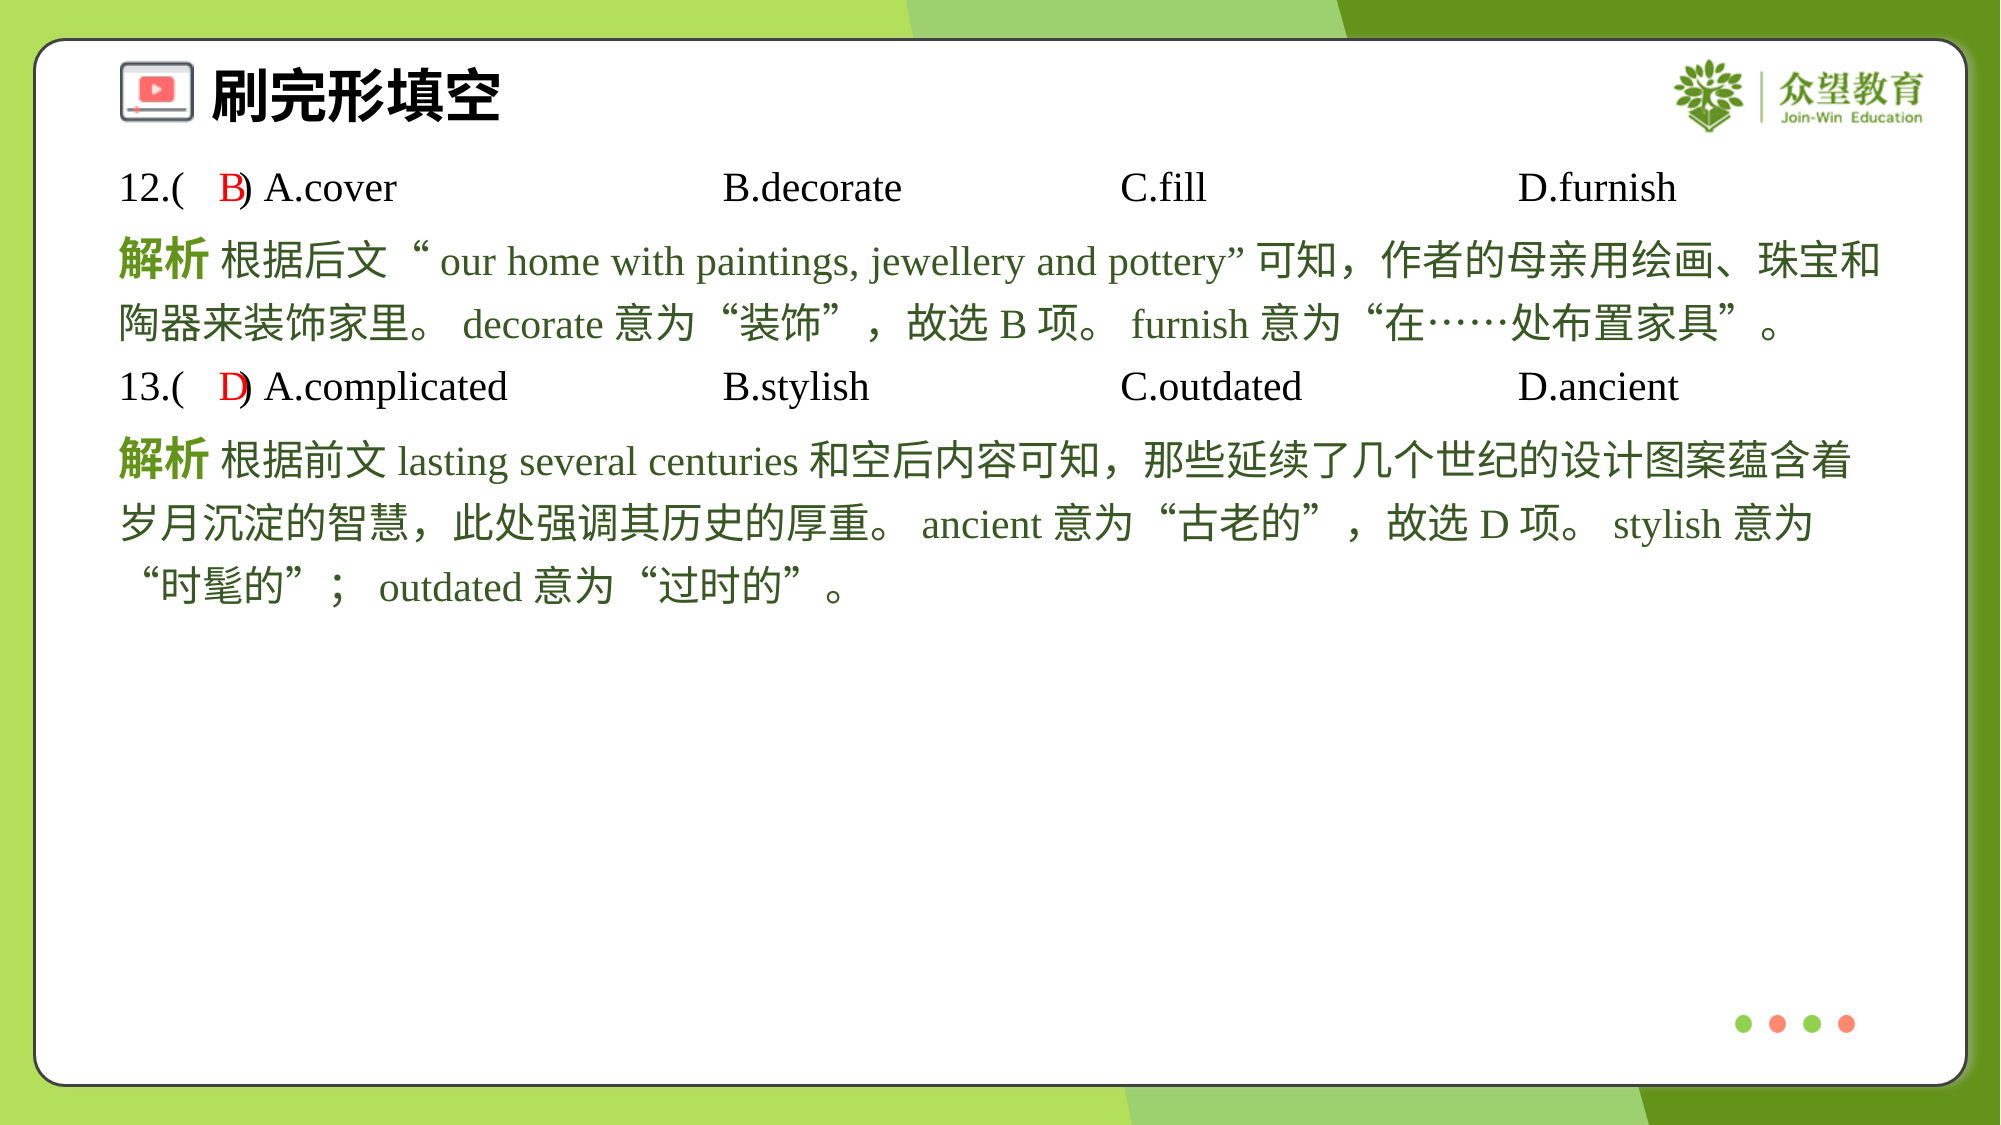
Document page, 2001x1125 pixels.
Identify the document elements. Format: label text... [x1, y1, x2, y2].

text_box 13.( ) A.complicated B.stylish C.outdated D.ancient [118, 346, 213, 404]
text_box 12.( ) A.cover B.decorate C.fill D.furnish [252, 146, 1883, 204]
text_box D [213, 346, 254, 404]
text_box B [213, 146, 252, 205]
text_box 12.( ) A.cover B.decorate C.fill D.furnish [118, 146, 213, 204]
text_box 解析 根据前文lasting several centuries和空后内容可知，那些延续了几个世纪的设计图案蕴含着岁月沉淀的智慧，此处强调其历史的厚重。ancient意为“古老的”，故选D项。stylish意为“时髦的”；outdated意为“过时的”。 [118, 415, 1883, 605]
picture [0, 0, 2000, 1125]
text_box 解析 根据后文“our home with paintings, jewellery and pottery”可知，作者的母亲用绘画、珠宝和陶器来装饰家里。decorate意为“装饰”，故选B项。furnish意为“在……处布置家具”。 [118, 215, 1883, 342]
text_box 13.( ) A.complicated B.stylish C.outdated D.ancient [254, 346, 1883, 404]
